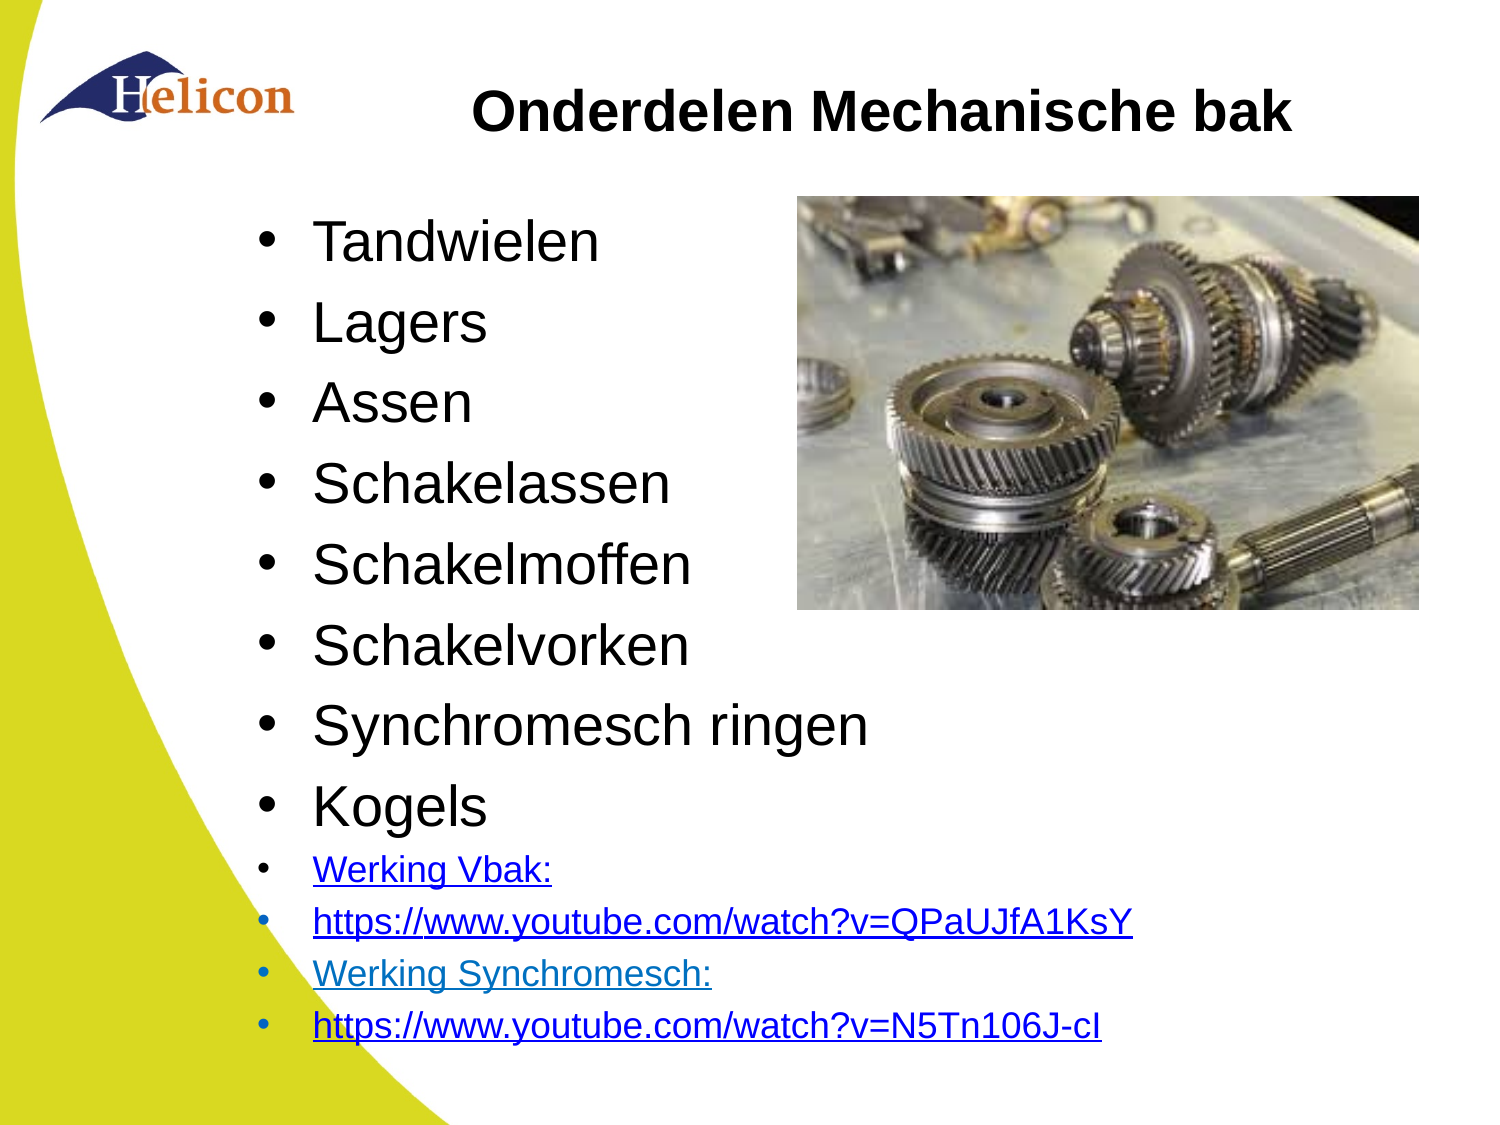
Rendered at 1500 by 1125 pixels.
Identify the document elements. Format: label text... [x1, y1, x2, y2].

picture [0, 0, 1500, 1125]
title Onderdelen Mechanische bak [337, 54, 1428, 161]
list Tandwielen Lagers Assen Schakelassen Schakelmoffen Schakelvorken Synchromesch ringen Kogels Werking Vbak: https://www.youtube.com/watch?v=QPaUJfA1KsY Werking Synchromesch: https://www.youtube.com/watch?v=N5Tn106J-cI [242, 196, 1459, 1059]
